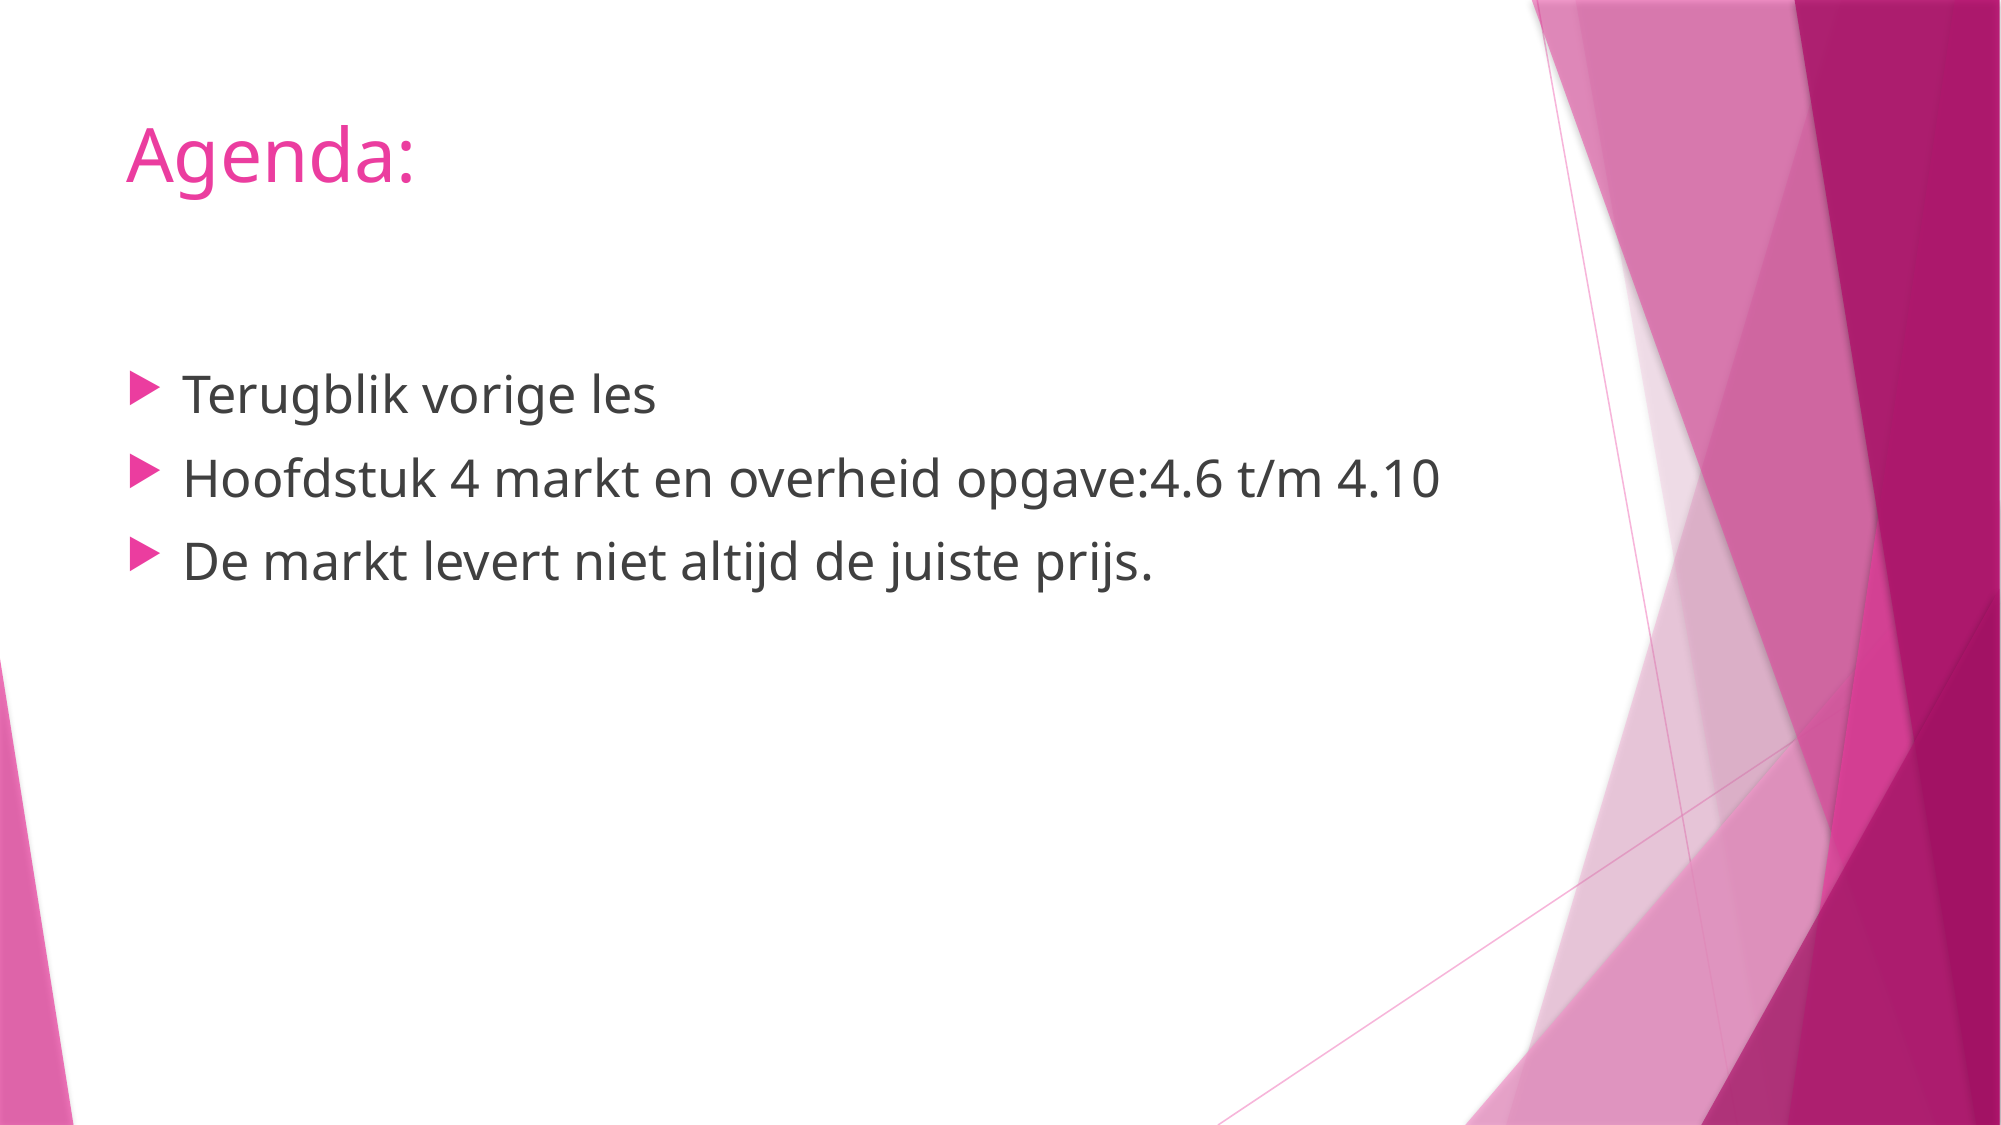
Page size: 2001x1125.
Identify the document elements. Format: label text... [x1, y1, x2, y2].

list Terugblik vorige les Hoofdstuk 4 markt en overheid opgave:4.6 t/m 4.10 De markt levert niet altijd de juiste prijs. [111, 354, 1522, 992]
title Agenda: [111, 99, 1522, 317]
